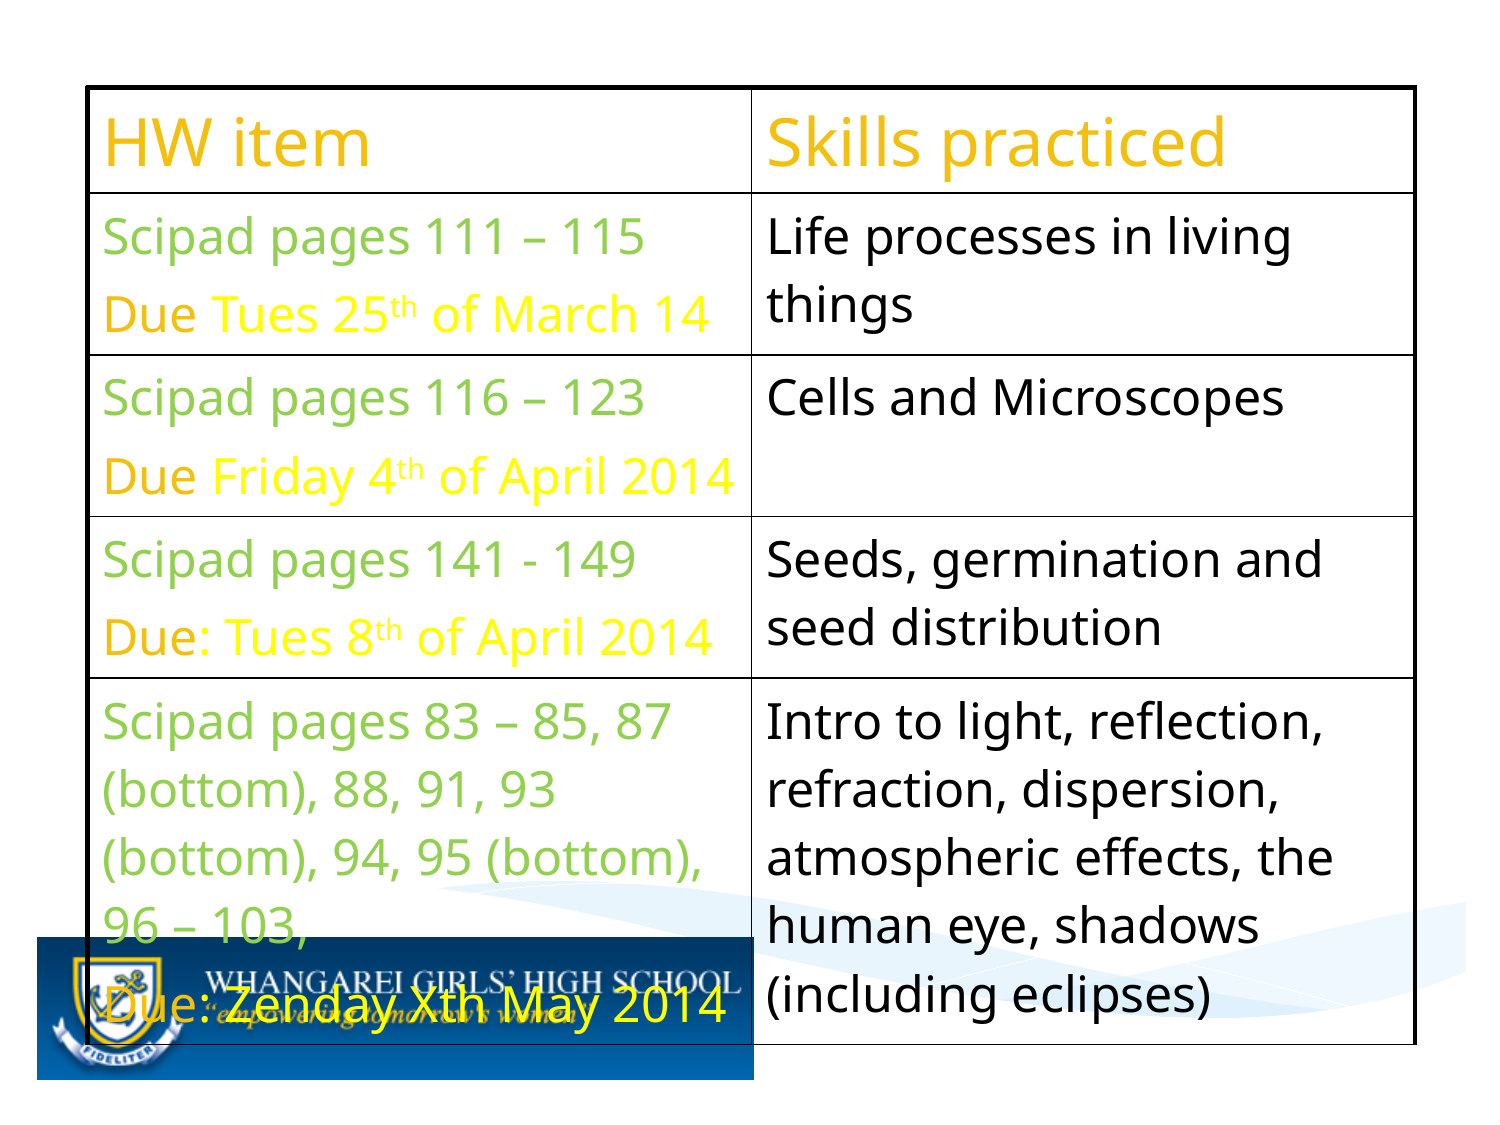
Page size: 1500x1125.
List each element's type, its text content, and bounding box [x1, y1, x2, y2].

table_cell Scipad pages 83 – 85, 87 (bottom), 88, 91, 93 (bottom), 94, 95 (bottom), 96 – 103, Due: Zenday Xth May 2014 [90, 679, 751, 935]
table_header HW item [90, 90, 751, 192]
table_cell Scipad pages 111 – 115 Due Tues 25th of March 14 [90, 194, 751, 354]
table_cell Cells and Microscopes [752, 356, 1413, 516]
table_cell Scipad pages 116 – 123 Due Friday 4th of April 2014 [90, 356, 751, 516]
table_cell Scipad pages 141 - 149 Due: Tues 8th of April 2014 [90, 517, 751, 677]
table_cell Seeds, germination and seed distribution [752, 517, 1413, 677]
table_cell Intro to light, reflection, refraction, dispersion, atmospheric effects, the human eye, shadows (including eclipses) [752, 679, 1413, 1044]
table_cell Life processes in living things [752, 194, 1413, 354]
picture [37, 937, 754, 1080]
table_header Skills practiced [752, 90, 1413, 192]
